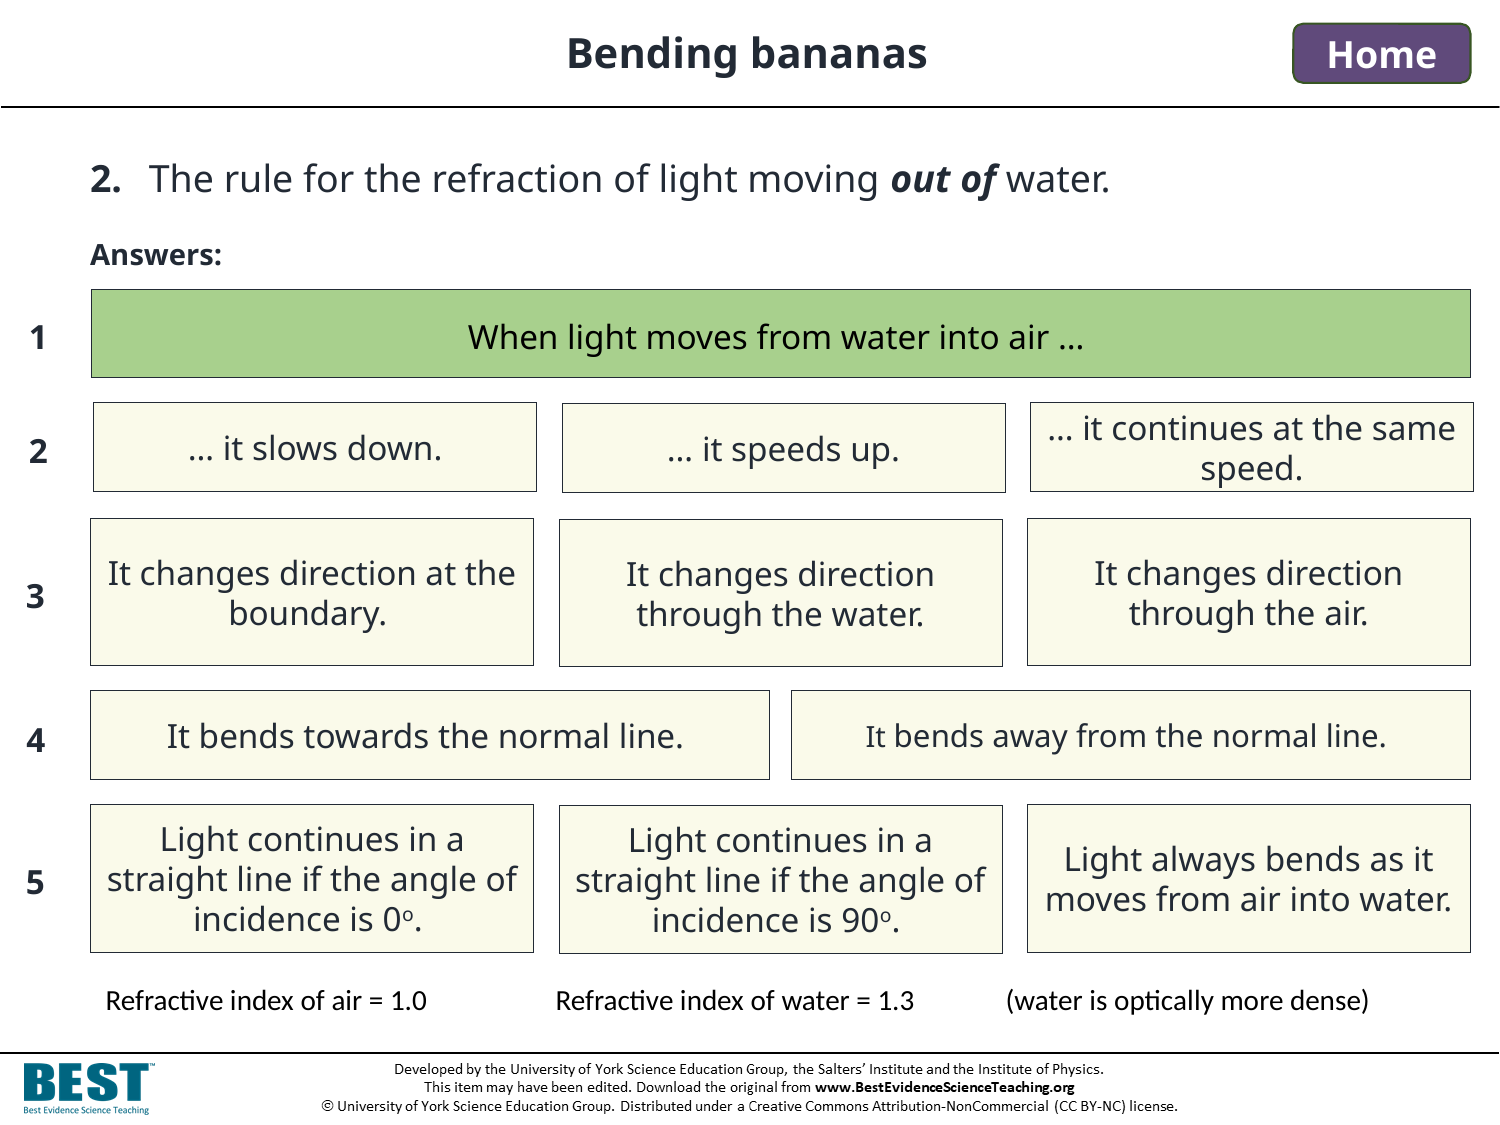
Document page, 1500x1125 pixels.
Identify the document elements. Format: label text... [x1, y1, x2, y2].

text_box Home [1292, 22, 1472, 84]
picture [0, 106, 1500, 1125]
text_box Bending bananas [23, 4, 1471, 99]
